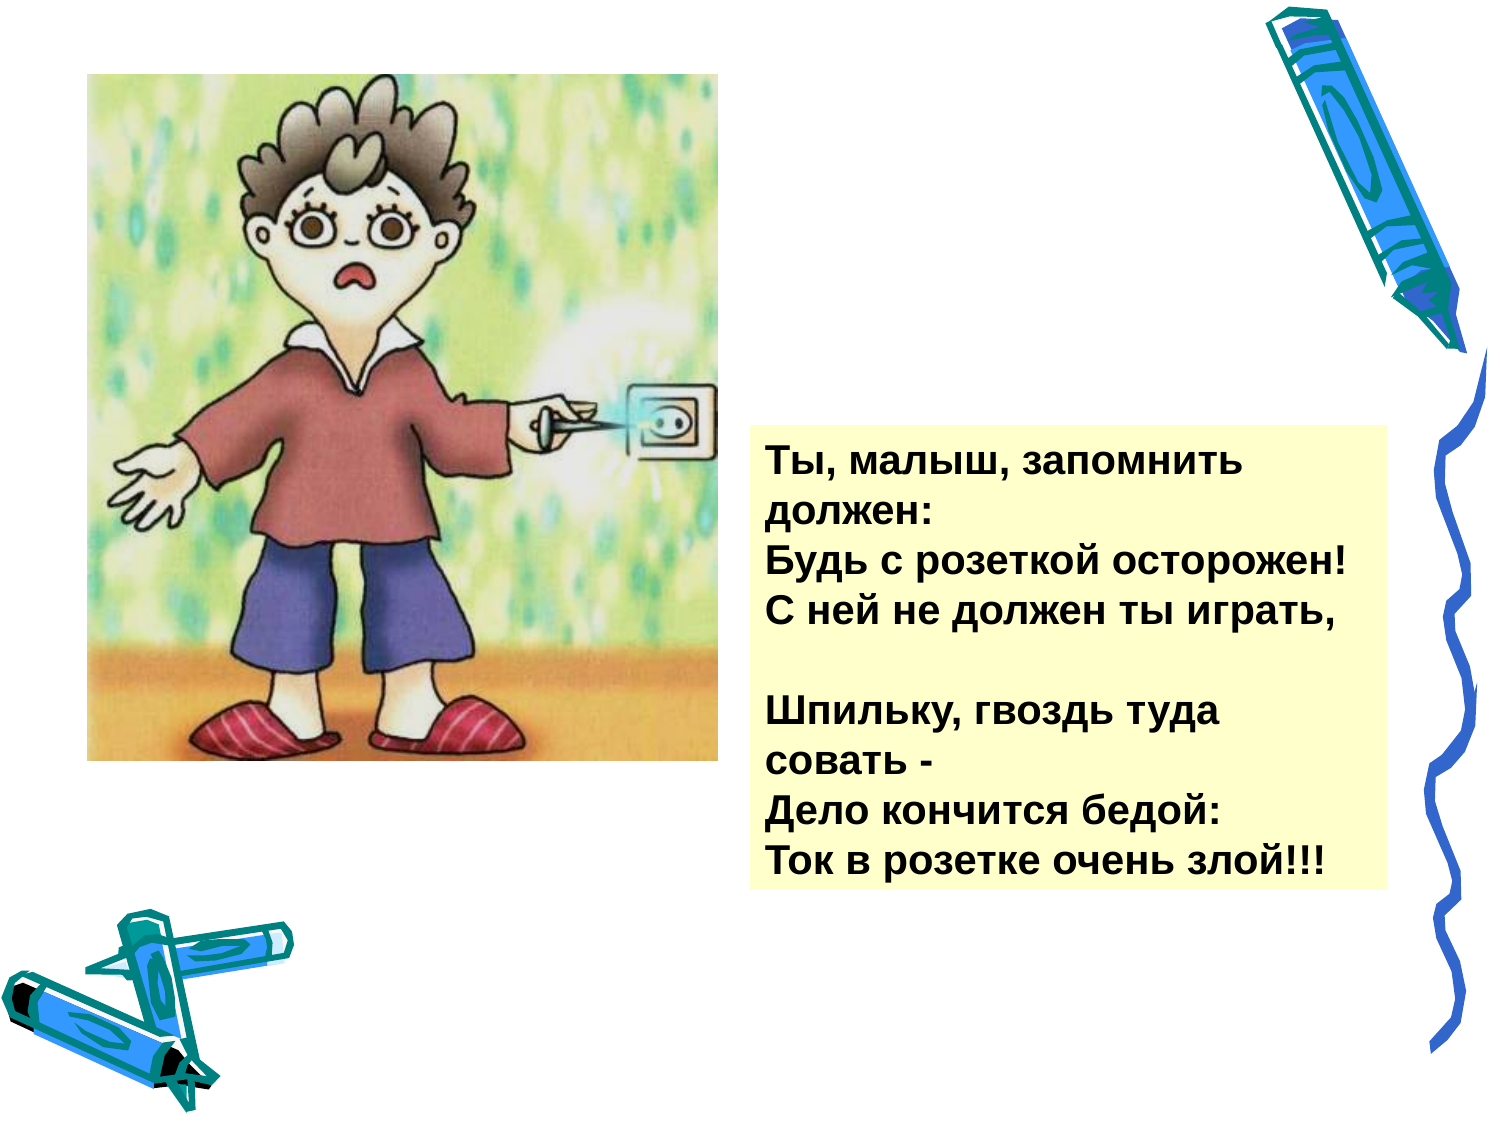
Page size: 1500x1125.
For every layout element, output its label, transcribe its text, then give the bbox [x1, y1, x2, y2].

text_box Ты, малыш, запомнить должен: Будь с розеткой осторожен! С ней не должен ты играть, Шпильку, гвоздь туда совать - Дело кончится бедой: Ток в розетке очень злой!!! [750, 425, 1388, 890]
picture [87, 74, 718, 762]
